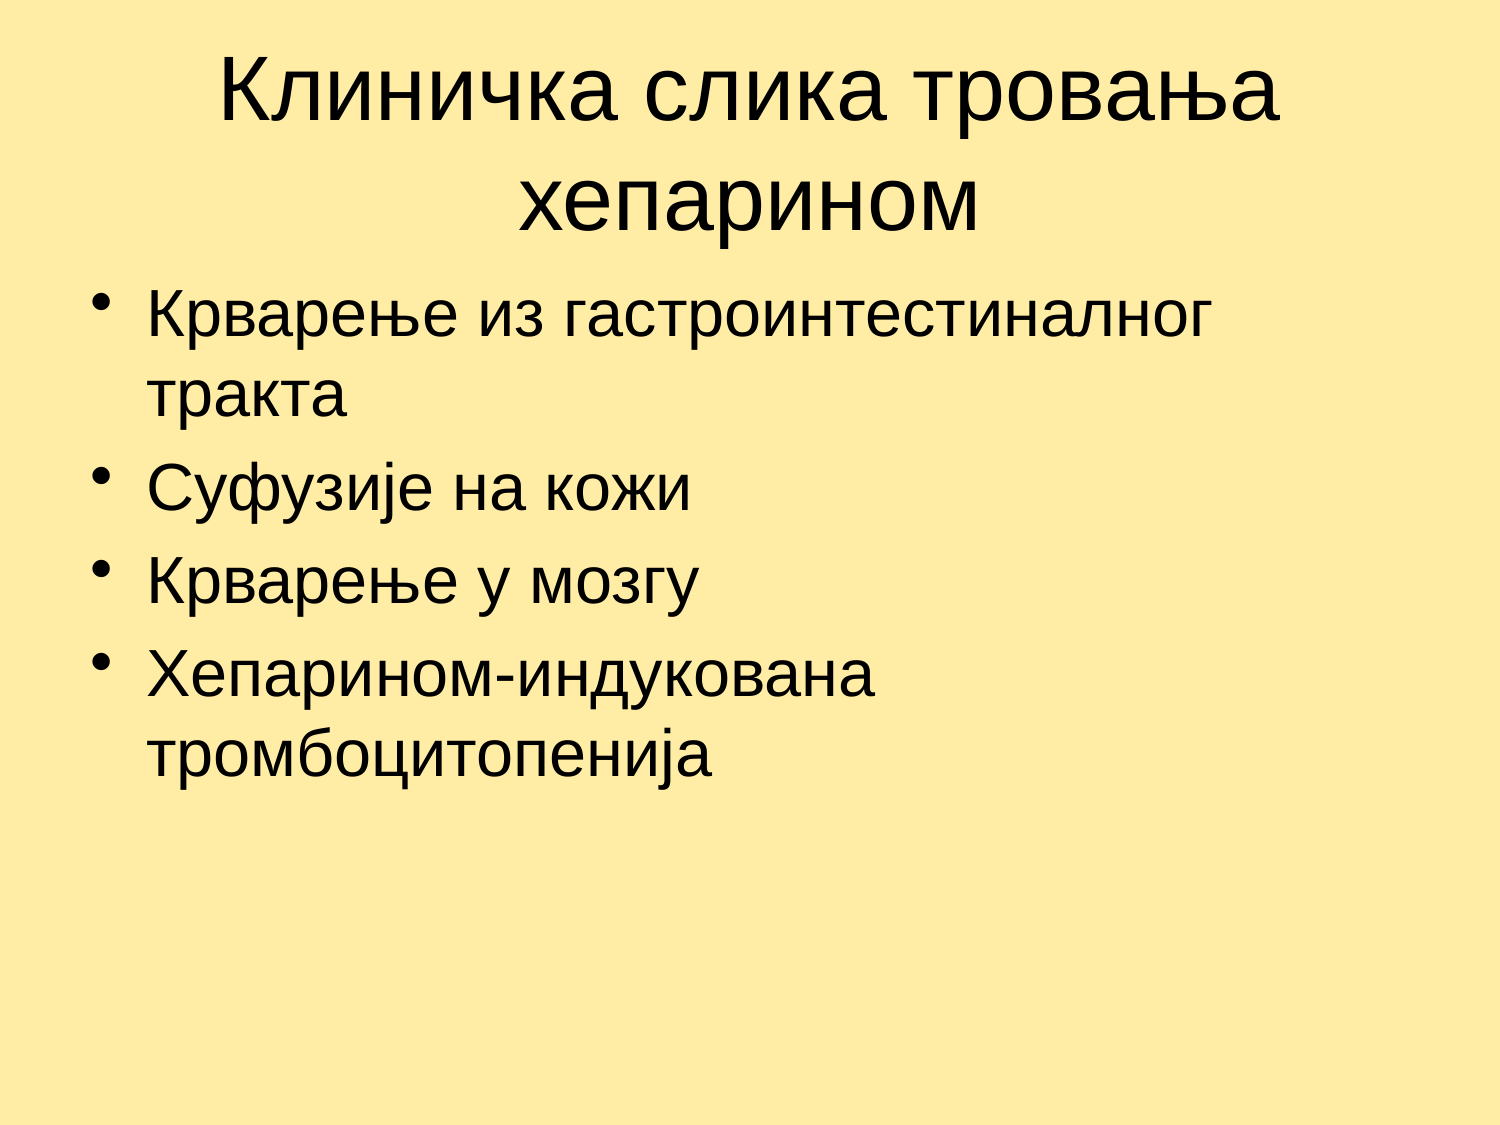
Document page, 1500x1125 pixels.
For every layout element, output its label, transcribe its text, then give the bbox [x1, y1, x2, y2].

list Крварење из гастроинтестиналног тракта Суфузије на кожи Крварење у мозгу Хепарином-индукована тромбоцитопенија [74, 262, 1426, 1006]
title Клиничка слика тровања хепарином [74, 44, 1426, 233]
